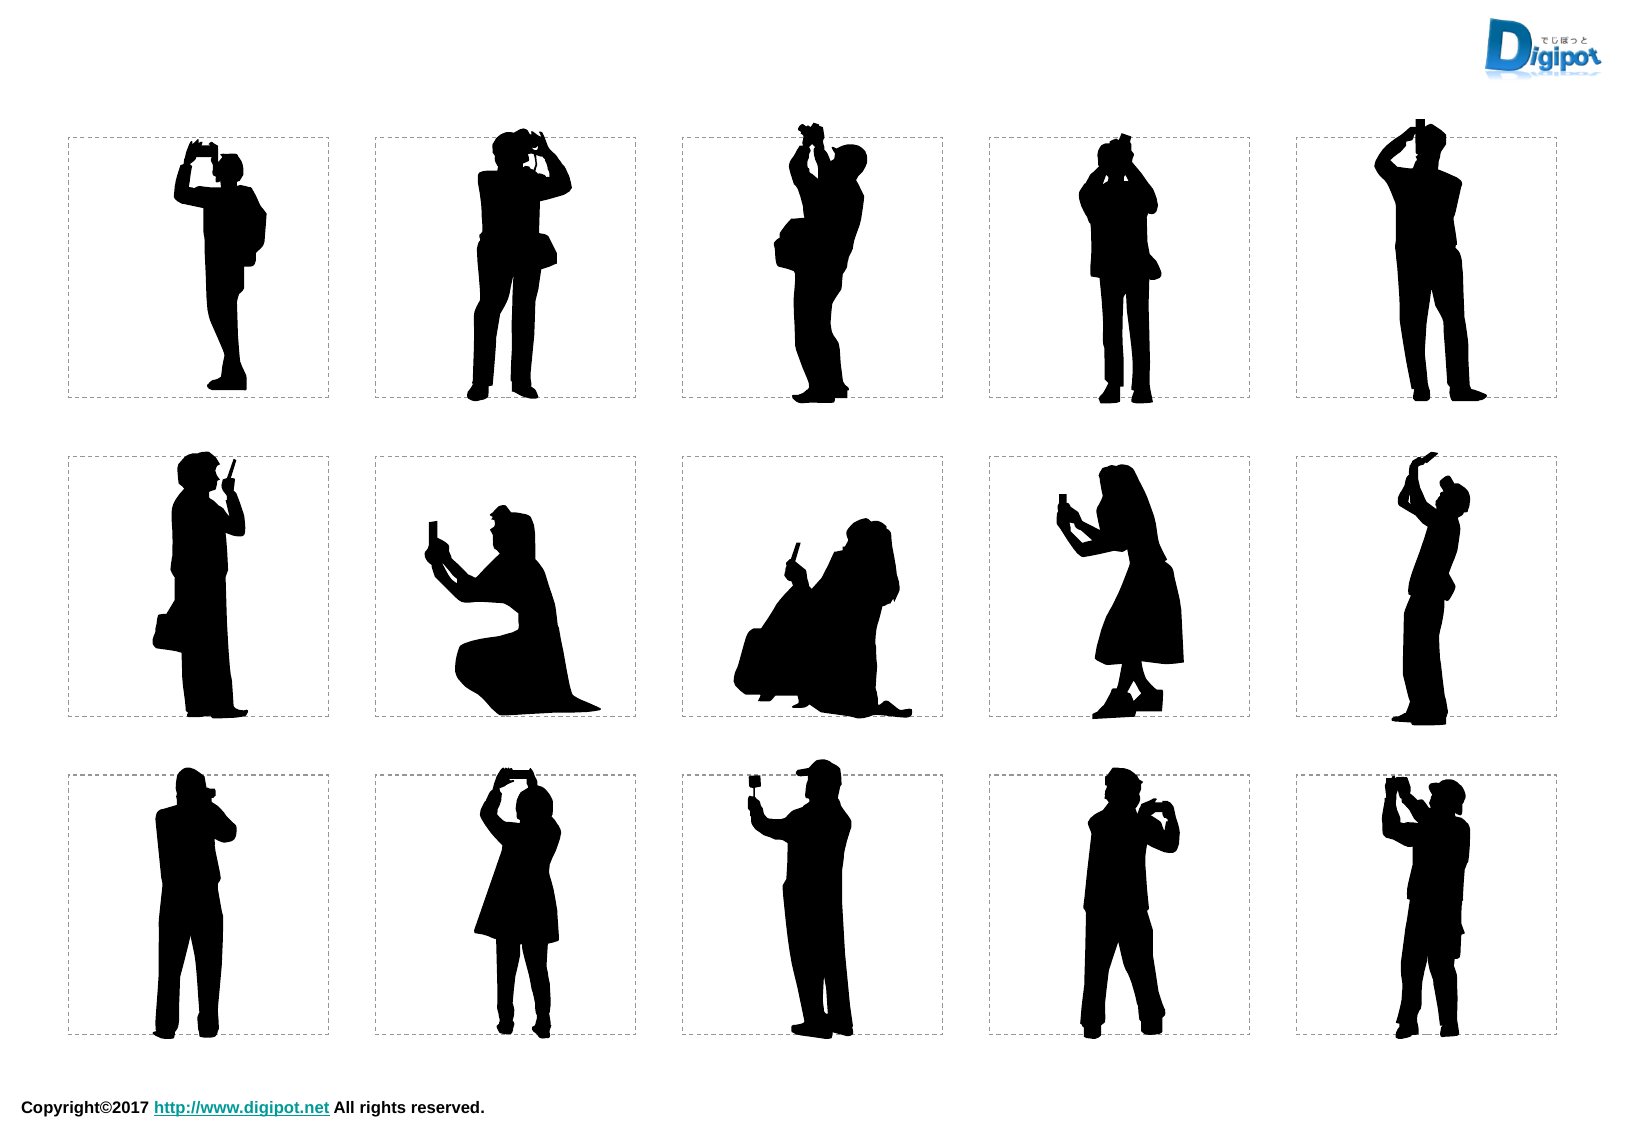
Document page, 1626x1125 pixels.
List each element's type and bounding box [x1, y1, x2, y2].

text_box [152, 767, 237, 1039]
text_box [747, 759, 854, 1039]
text_box [1381, 775, 1471, 1039]
picture [1485, 18, 1602, 82]
text_box [773, 122, 868, 404]
text_box [173, 139, 267, 391]
text_box [733, 518, 913, 719]
text_box [474, 767, 562, 1039]
text_box [467, 128, 572, 402]
text_box [1056, 464, 1184, 720]
text_box [1078, 133, 1162, 404]
text_box [1374, 119, 1488, 402]
text_box [152, 451, 249, 719]
text_box [1080, 767, 1180, 1039]
text_box [1391, 451, 1471, 726]
text_box [424, 505, 601, 716]
